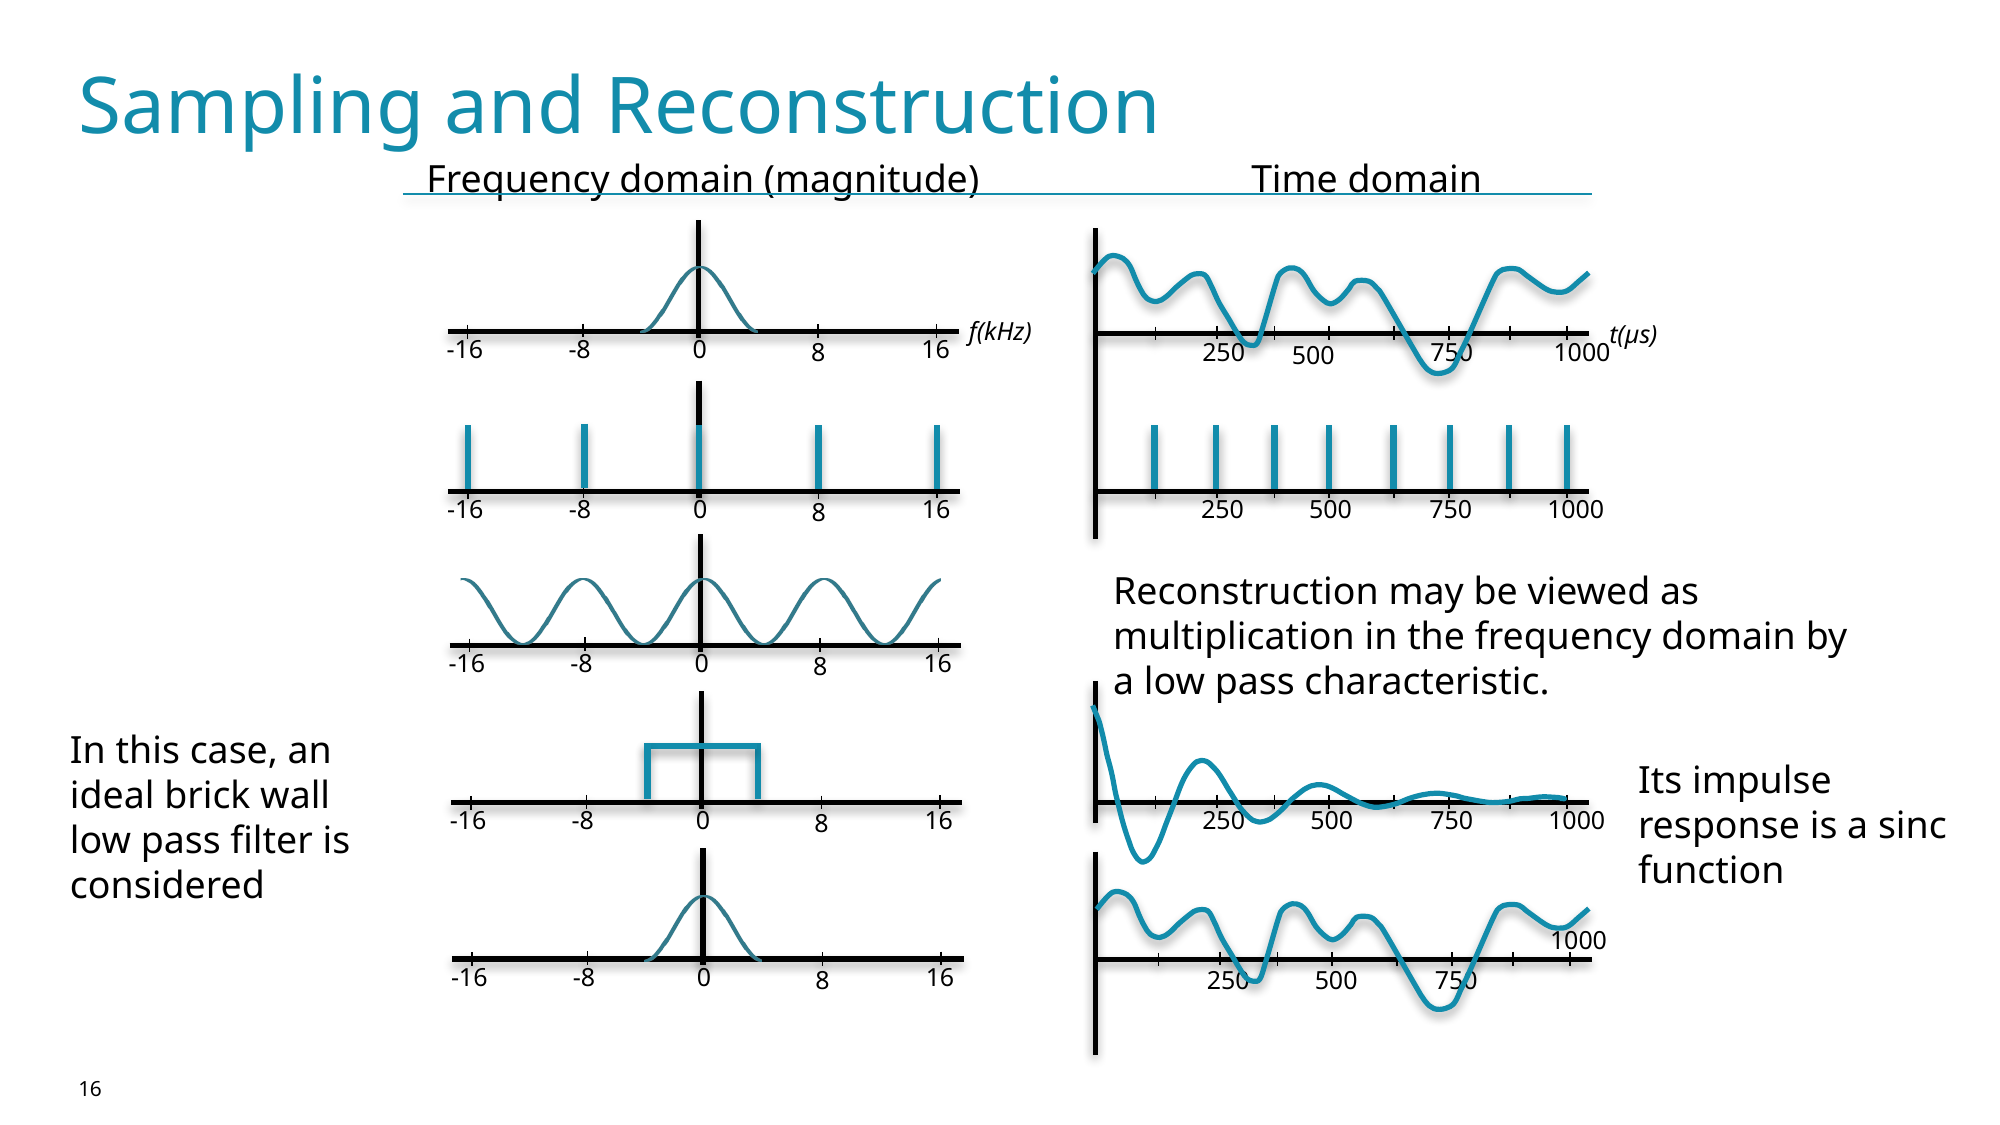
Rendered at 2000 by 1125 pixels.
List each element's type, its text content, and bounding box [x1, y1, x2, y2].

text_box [1236, 197, 1498, 202]
title Sampling and Reconstruction [78, 55, 1910, 150]
text_box [411, 197, 995, 202]
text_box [446, 220, 1686, 1055]
text_box Time domain [1236, 150, 1498, 192]
picture [643, 894, 762, 962]
text_box Its impulse response is a sinc function [1691, 748, 1980, 899]
text_box Frequency domain (magnitude) [411, 150, 995, 193]
picture [639, 266, 759, 334]
text_box In this case, an ideal brick wall low pass filter is considered [55, 718, 403, 914]
text_box Reconstruction may be viewed as multiplication in the frequency domain by a low pass characteristic. [1691, 559, 1893, 710]
